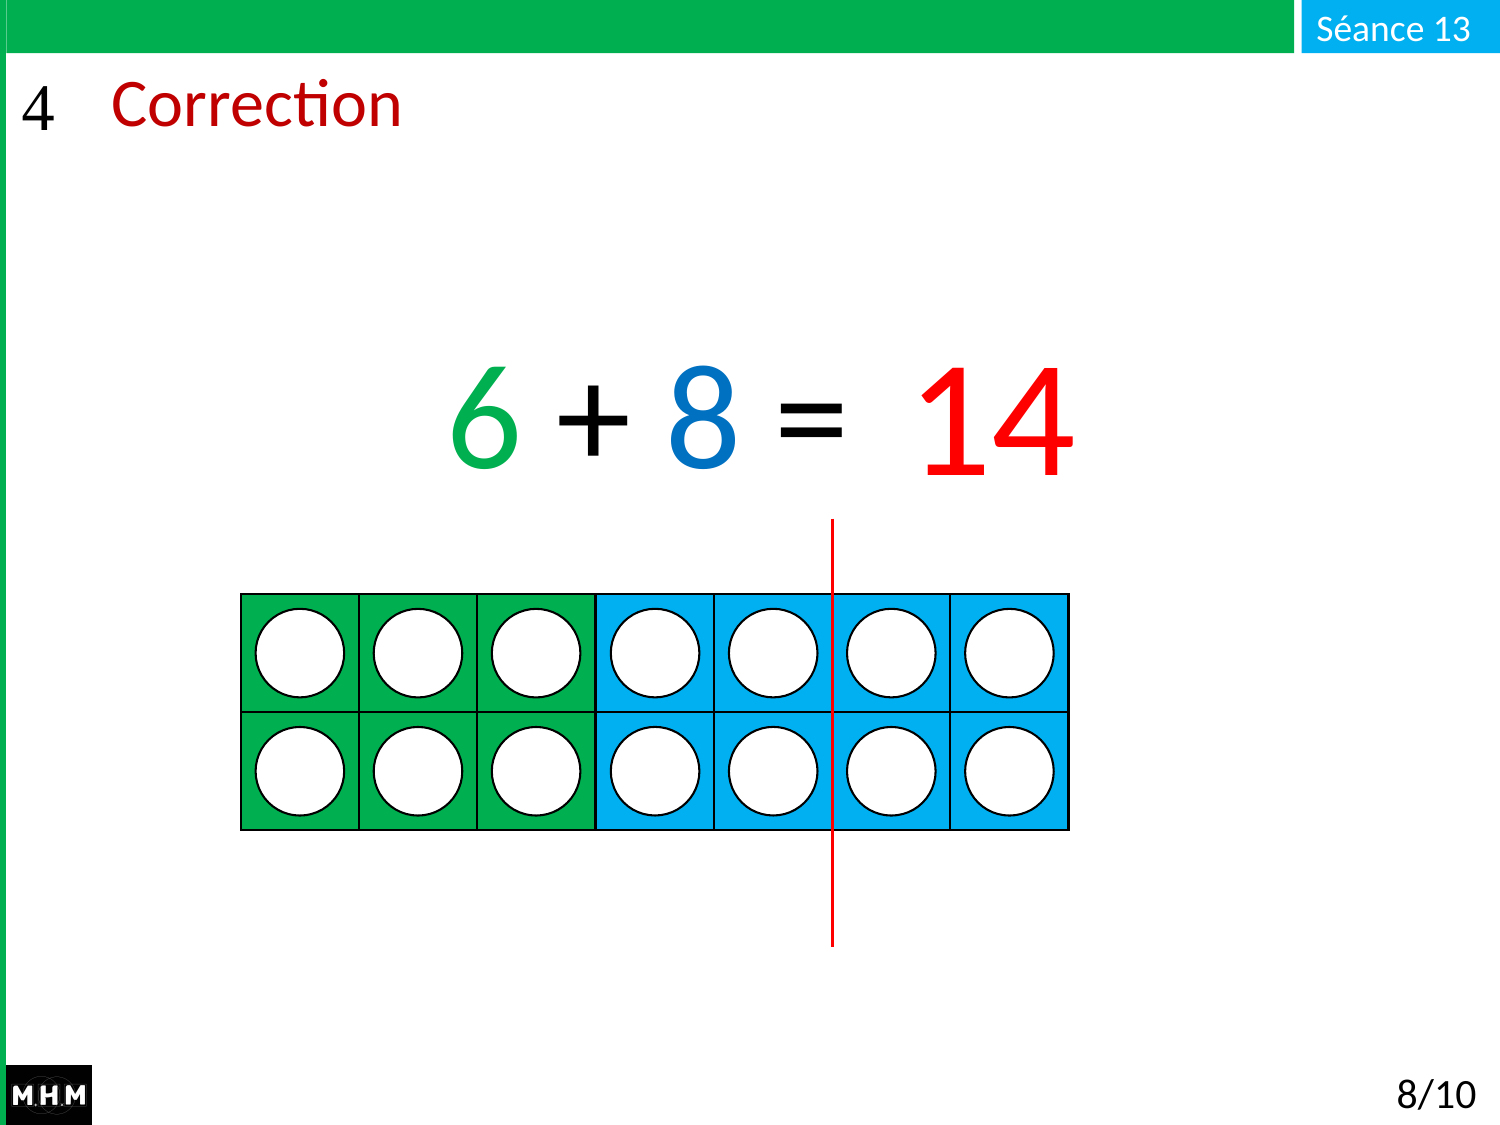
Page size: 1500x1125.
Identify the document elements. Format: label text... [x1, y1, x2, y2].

picture [6, 1065, 92, 1125]
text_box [714, 475, 951, 949]
title Correction [96, 60, 1391, 150]
text_box 6 + 8 = … [431, 311, 861, 507]
list 8/10 [1373, 1064, 1500, 1125]
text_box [240, 594, 596, 831]
text_box 14 [861, 301, 1122, 517]
